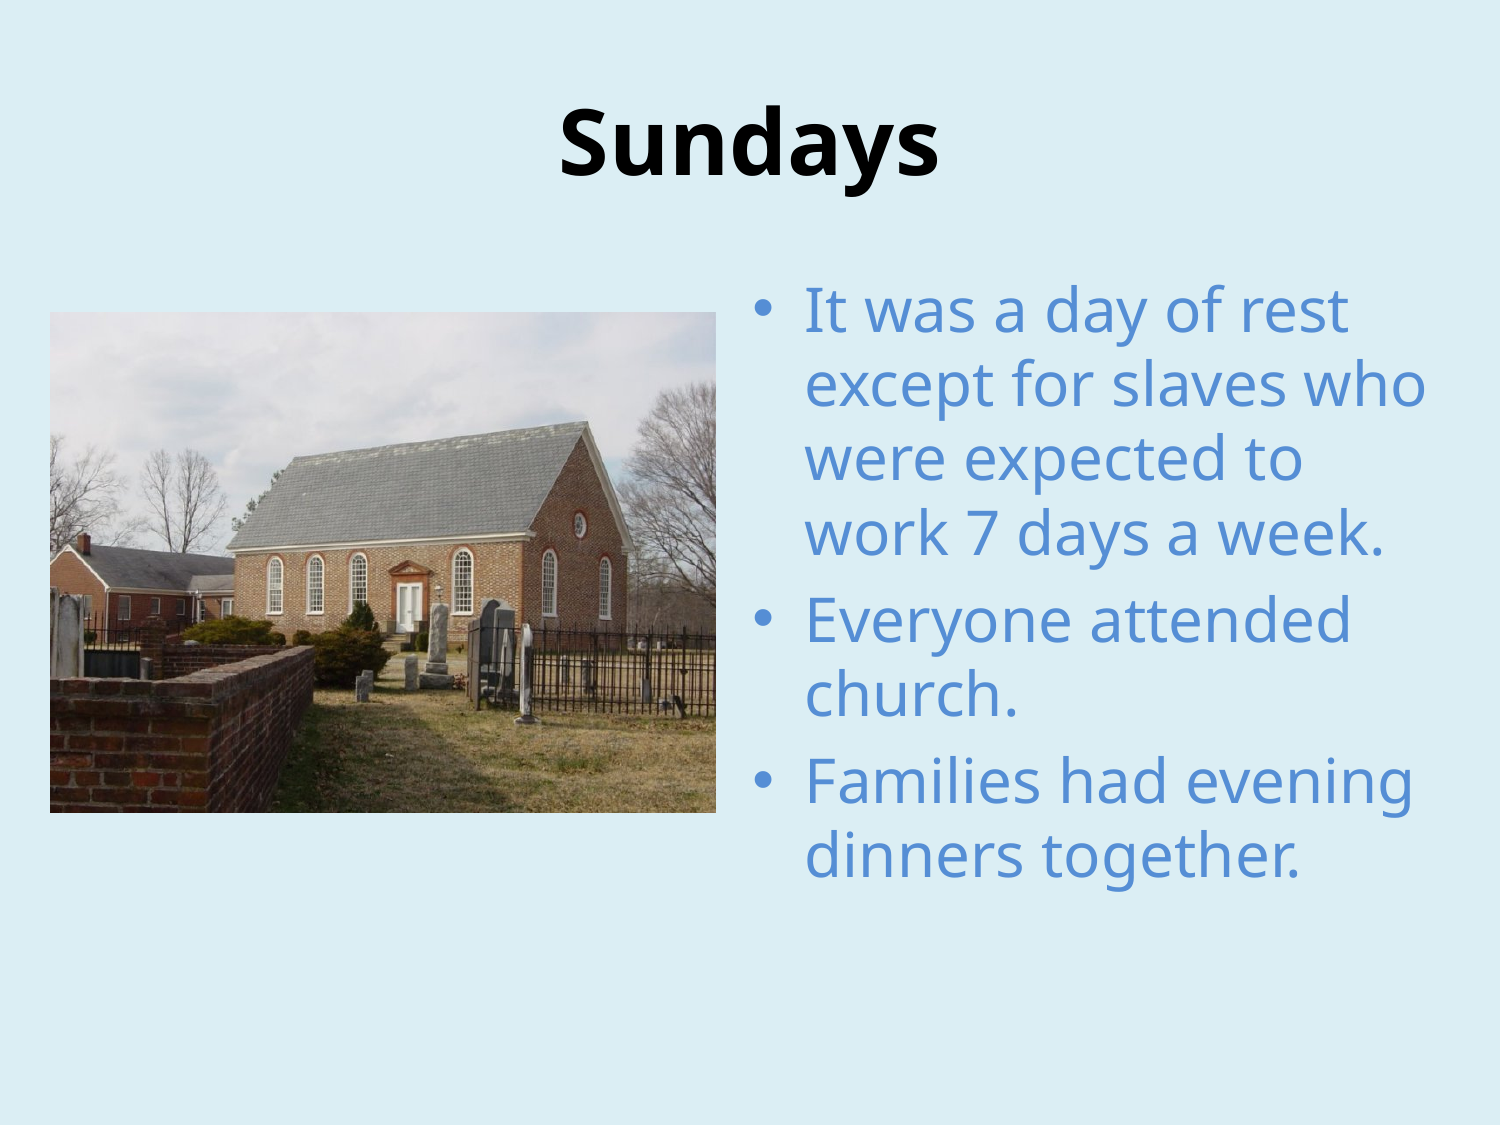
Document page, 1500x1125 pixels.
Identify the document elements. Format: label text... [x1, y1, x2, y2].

title Sundays [75, 45, 1425, 233]
list It was a day of rest except for slaves who were expected to work 7 days a week. Everyone attended church. Families had evening dinners together. [737, 262, 1475, 1005]
picture [49, 312, 716, 813]
